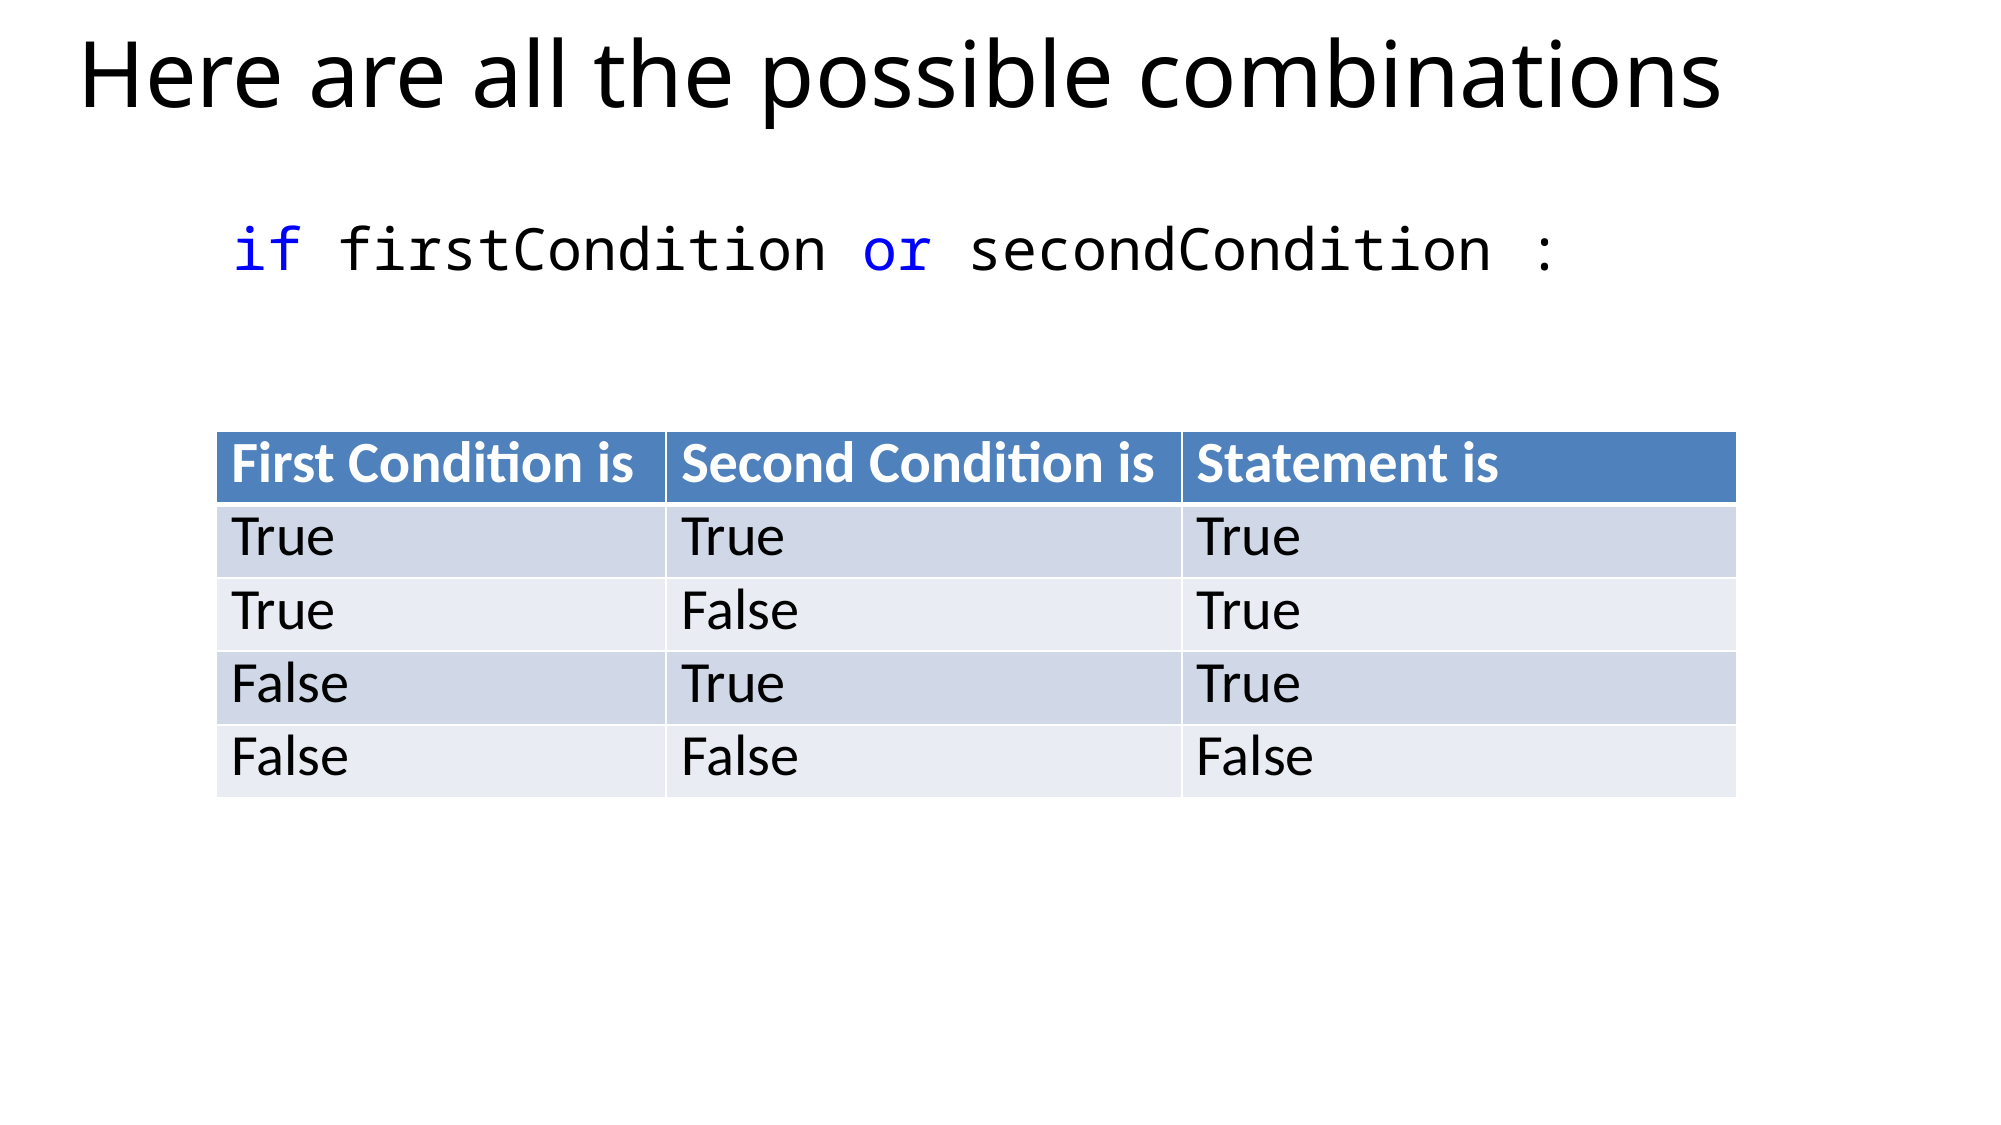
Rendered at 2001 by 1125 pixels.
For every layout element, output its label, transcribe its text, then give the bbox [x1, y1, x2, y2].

table_cell True [1183, 579, 1736, 650]
table_cell False [667, 579, 1181, 650]
table_cell False [1183, 726, 1736, 797]
table_header First Condition is [217, 432, 665, 502]
table_cell False [217, 652, 665, 724]
text_box if firstCondition or secondCondition : [217, 204, 1577, 290]
table_cell True [1183, 652, 1736, 724]
table_header Statement is [1183, 432, 1736, 502]
table_cell True [667, 652, 1181, 724]
table_cell True [667, 507, 1181, 577]
table_cell True [217, 507, 665, 577]
title Here are all the possible combinations [62, 29, 1953, 205]
table_cell False [217, 726, 665, 797]
table_header Second Condition is [667, 432, 1181, 502]
table_cell False [667, 726, 1181, 797]
table_cell True [217, 579, 665, 650]
table_cell True [1183, 507, 1736, 577]
